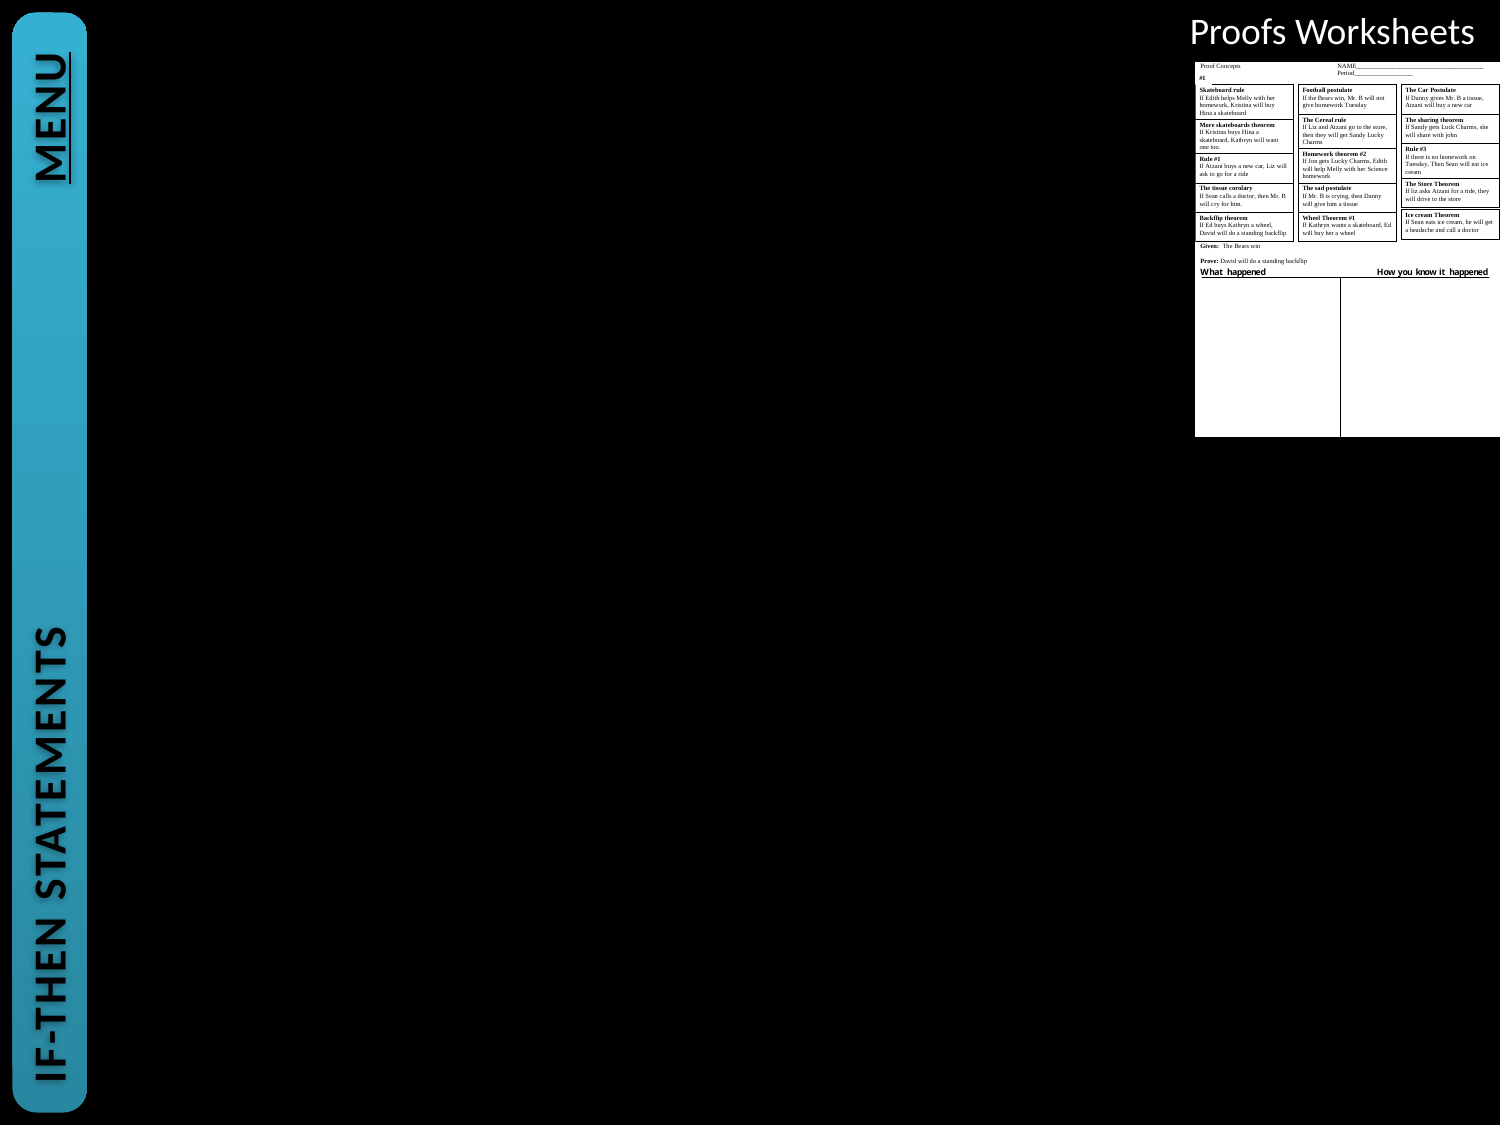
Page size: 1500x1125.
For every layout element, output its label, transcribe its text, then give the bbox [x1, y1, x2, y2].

text_box IF-THEN STATEMENTS MENU [12, 37, 83, 1099]
text_box [21, 1107, 79, 1113]
text_box [12, 12, 88, 1093]
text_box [1195, 62, 1500, 438]
text_box Proofs Worksheets [1175, 0, 1500, 60]
